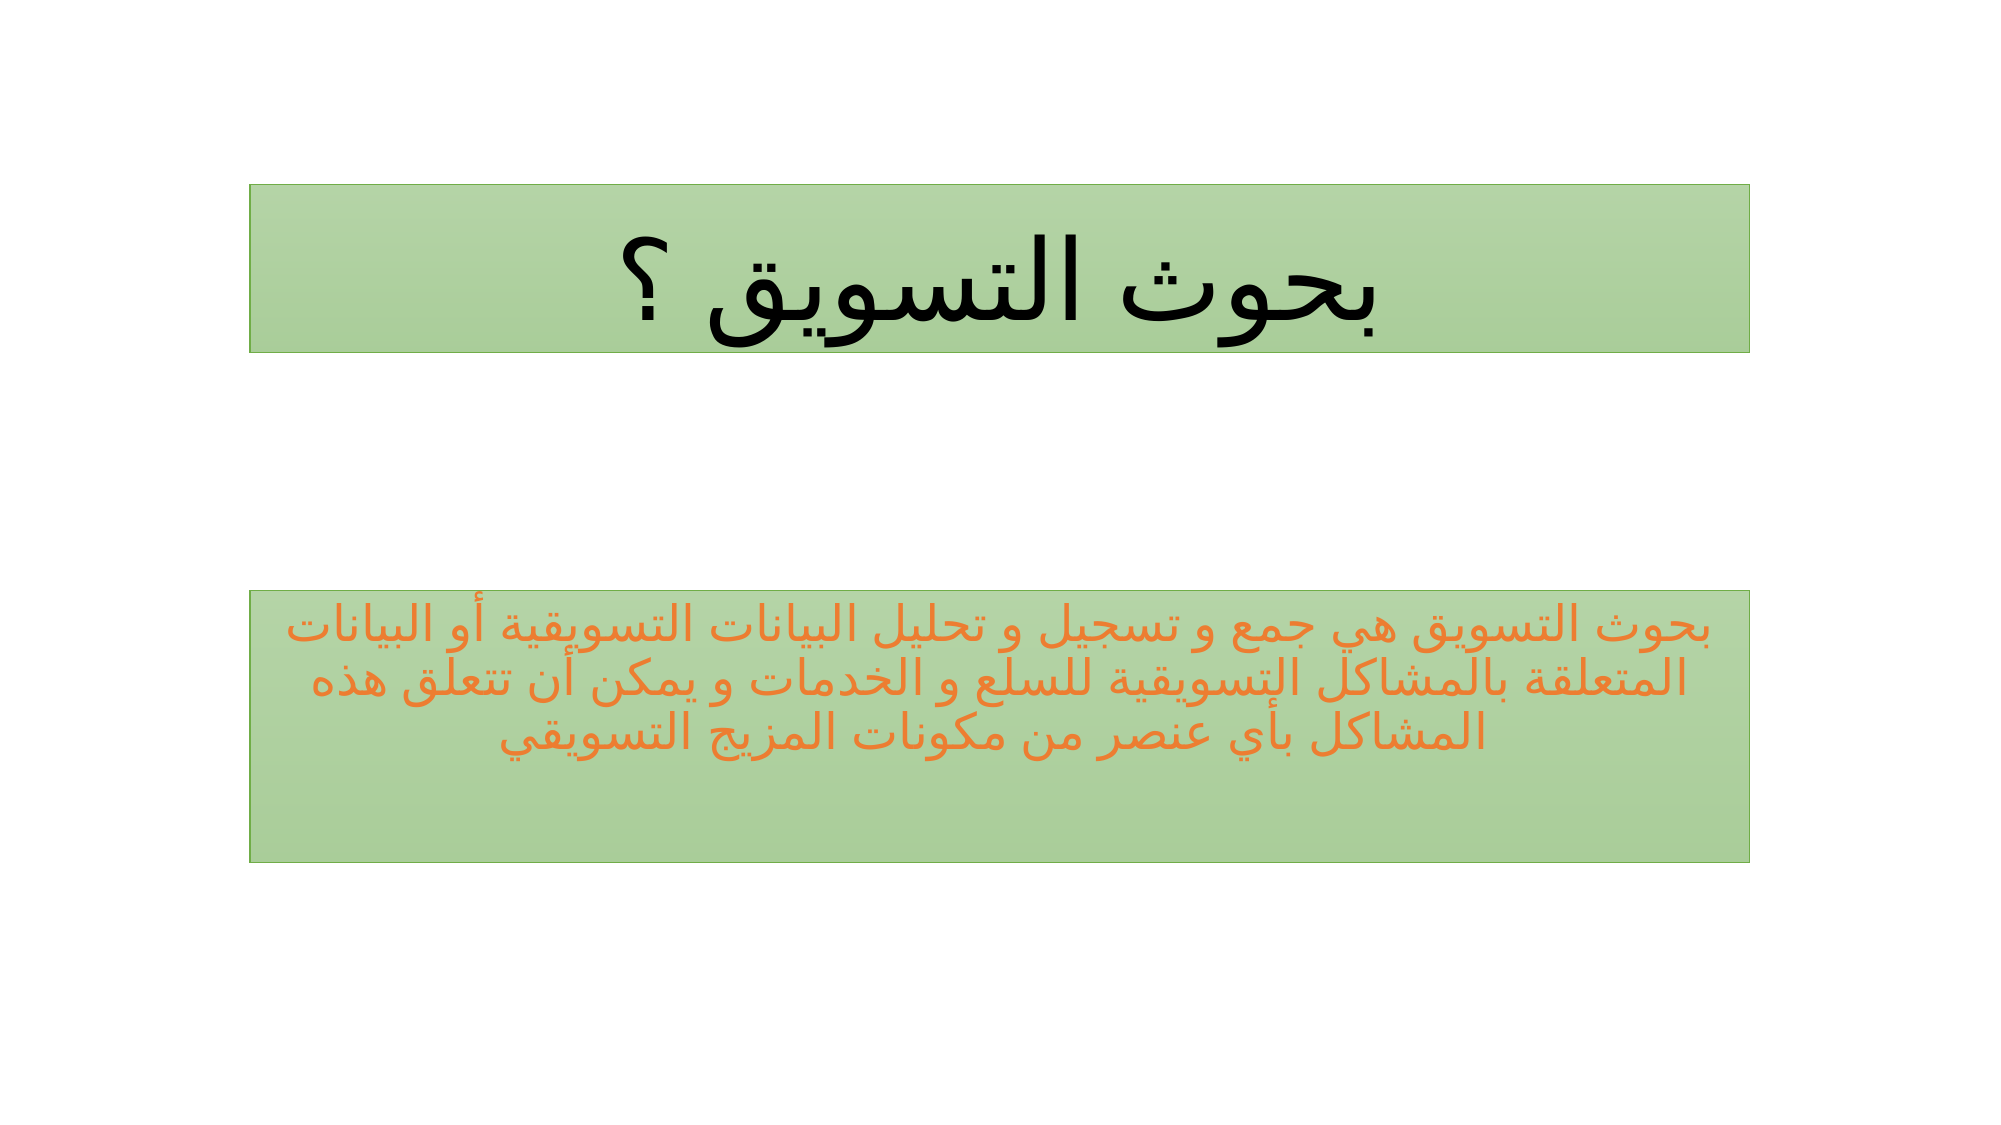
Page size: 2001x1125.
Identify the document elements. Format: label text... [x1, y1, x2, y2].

title بحوث التسويق ؟ [249, 184, 1750, 353]
subtitle بحوث التسويق هي جمع و تسجيل و تحليل البيانات التسويقية أو البيانات المتعلقة بالمشاكل التسويقية للسلع و الخدمات و يمكن أن تتعلق هذه المشاكل بأي عنصر من مكونات المزيج التسويقي [249, 590, 1750, 863]
